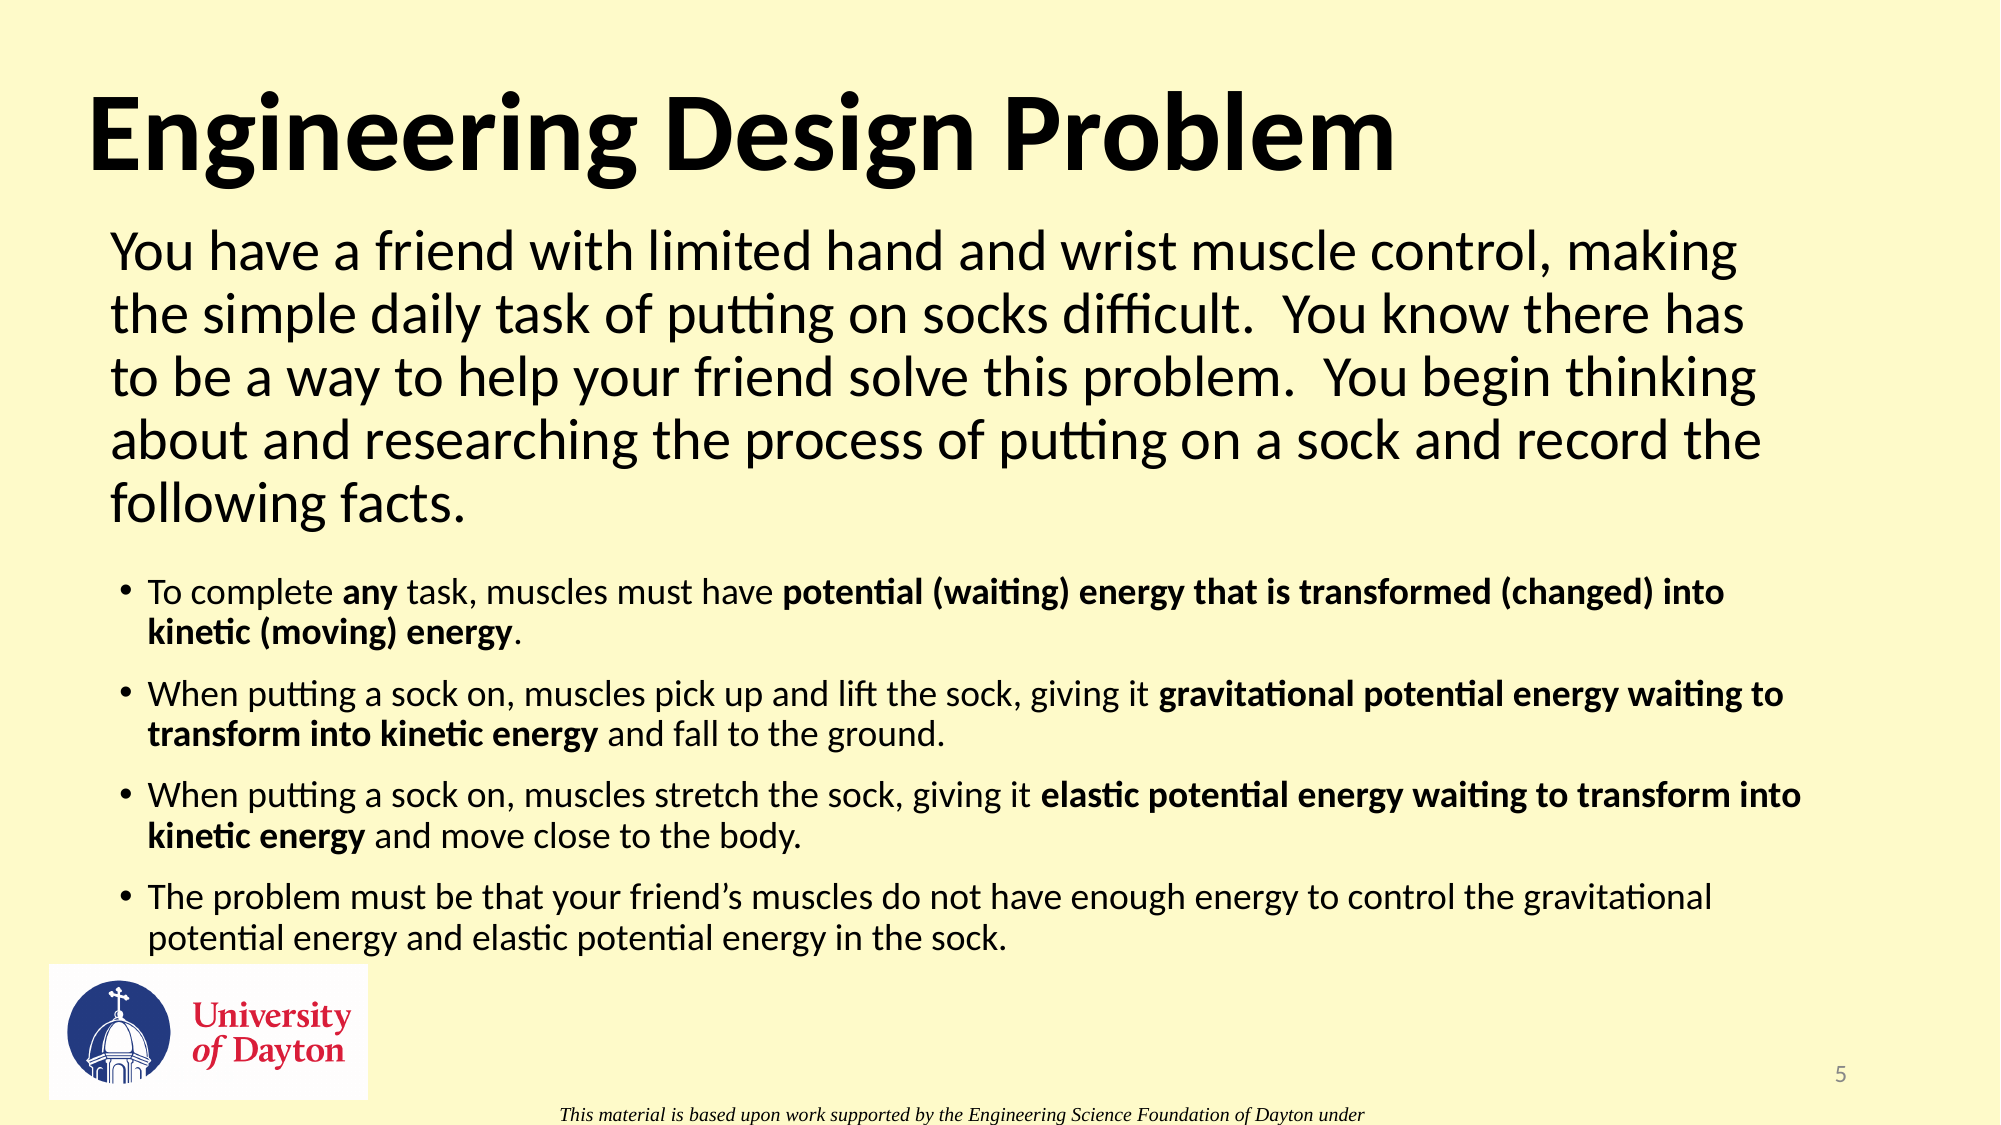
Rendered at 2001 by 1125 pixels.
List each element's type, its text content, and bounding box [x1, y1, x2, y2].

text_box To complete any task, muscles must have potential (waiting) energy that is transformed (changed) into kinetic (moving) energy. When putting a sock on, muscles pick up and lift the sock, giving it gravitational potential energy waiting to transform into kinetic energy and fall to the ground. When putting a sock on, muscles stretch the sock, giving it elastic potential energy waiting to transform into kinetic energy and move close to the body. The problem must be that your friend’s muscles do not have enough energy to control the gravitational potential energy and elastic potential energy in the sock. [95, 564, 1852, 1125]
picture [48, 963, 369, 1101]
text_box This material is based upon work supported by the Engineering Science Foundation of Dayton under Grant No. AD2018-0001 and through a 2017-18 grant from the Marianist Foundation. [466, 878, 1525, 1125]
list You have a friend with limited hand and wrist muscle control, making the simple daily task of putting on socks difficult. You know there has to be a way to help your friend solve this problem. You begin thinking about and researching the process of putting on a sock and record the following facts. [95, 212, 1820, 501]
text_box Engineering Design Problem [72, 51, 1798, 218]
